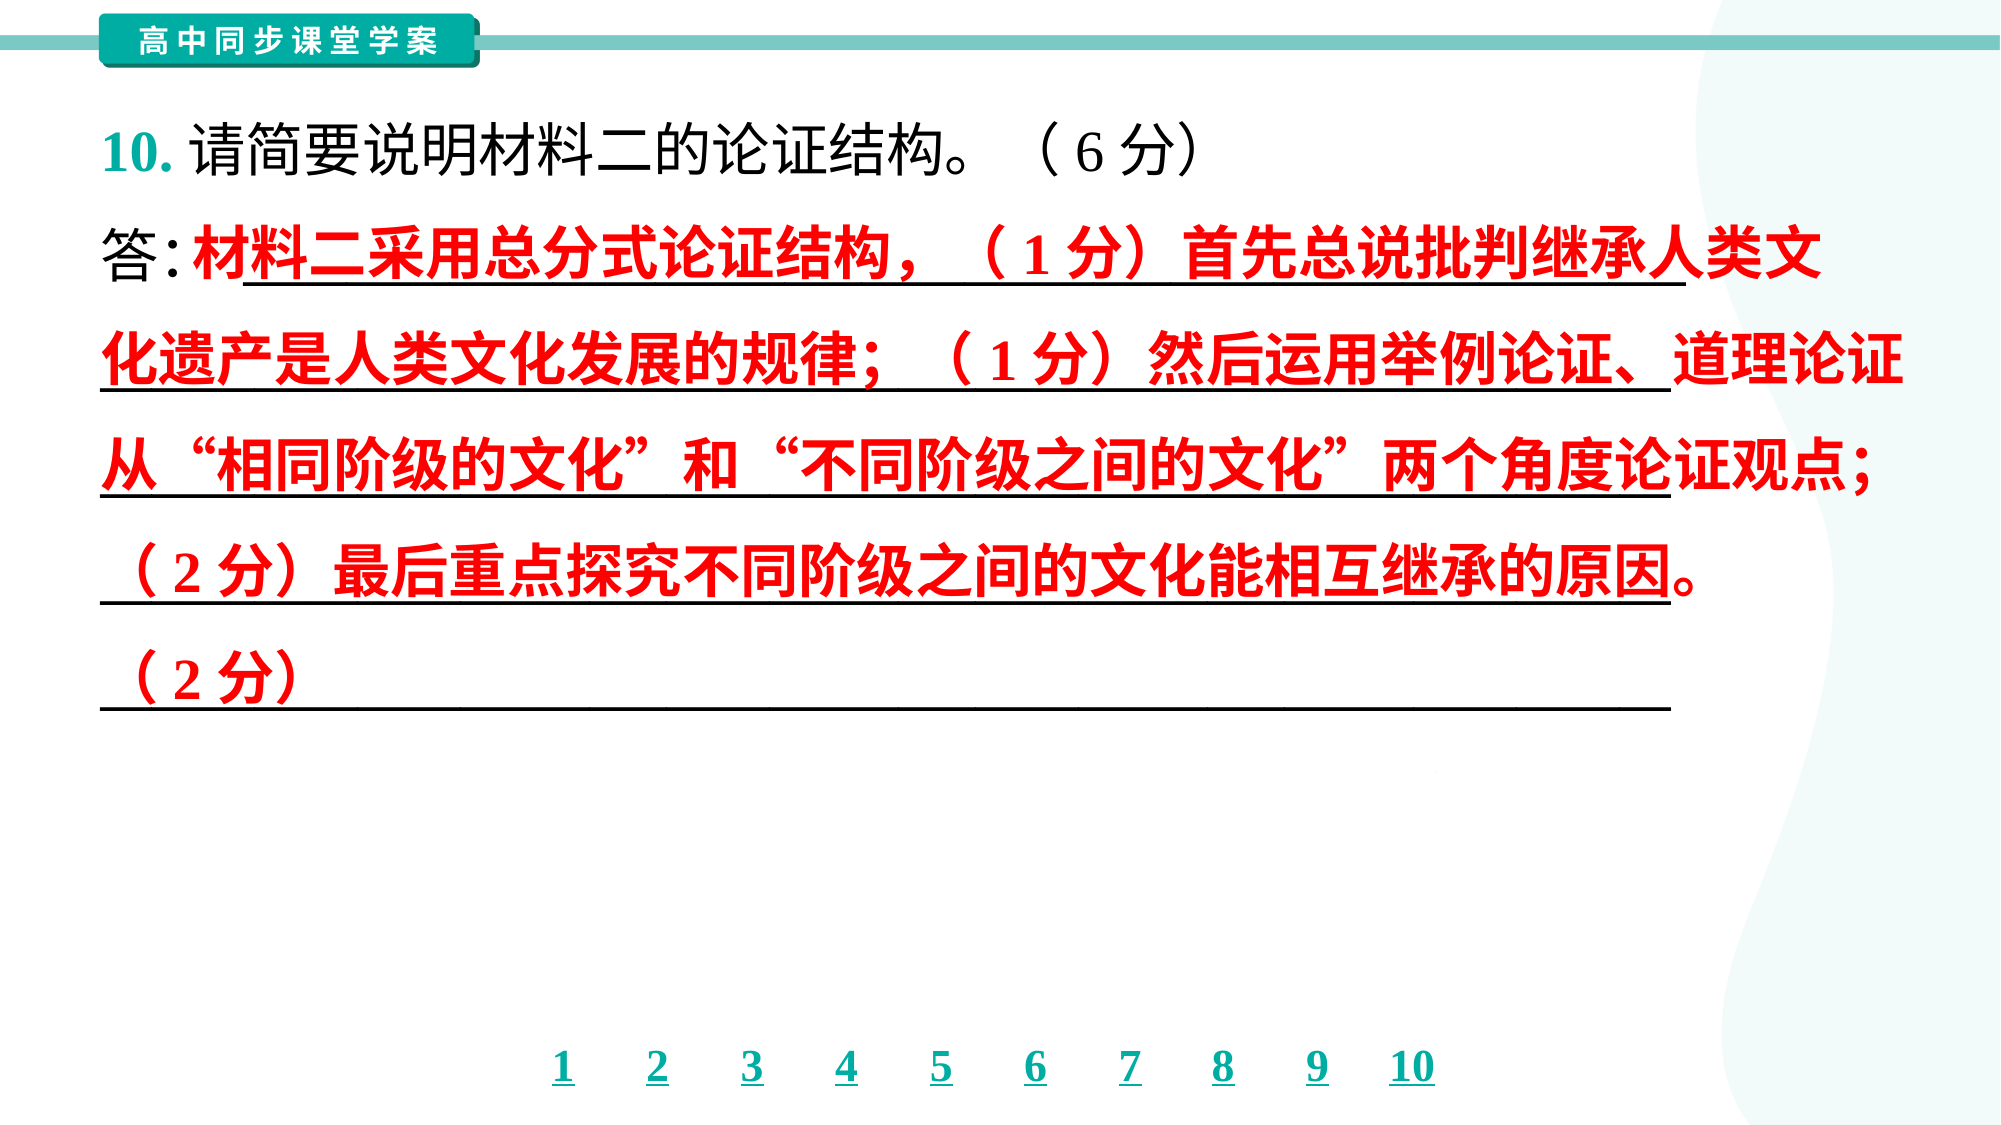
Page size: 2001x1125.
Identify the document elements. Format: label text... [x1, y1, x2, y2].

text_box 10.请简要说明材料二的论证结构。（6分） 答： ________________________________________________________ _____________________________________________________________ _____________________________________________________________ _____________________________________________________________ _____________________________________________________________ [100, 711, 1899, 715]
text_box 10.请简要说明材料二的论证结构。（6分） 答： ________________________________________________________ _____________________________________________________________ _____________________________________________________________ _____________________________________________________________ _____________________________________________________________ [100, 76, 1899, 179]
text_box 材料二采用总分式论证结构，（1分）首先总说批判继承人类文 化遗产是人类文化发展的规律；（1分）然后运用举例论证、道理论证 从“相同阶级的文化”和“不同阶级之间的文化”两个角度论证观点； （2分）最后重点探究不同阶级之间的文化能相互继承的原因。 （2分） [100, 179, 1899, 711]
picture [0, 0, 2000, 1125]
